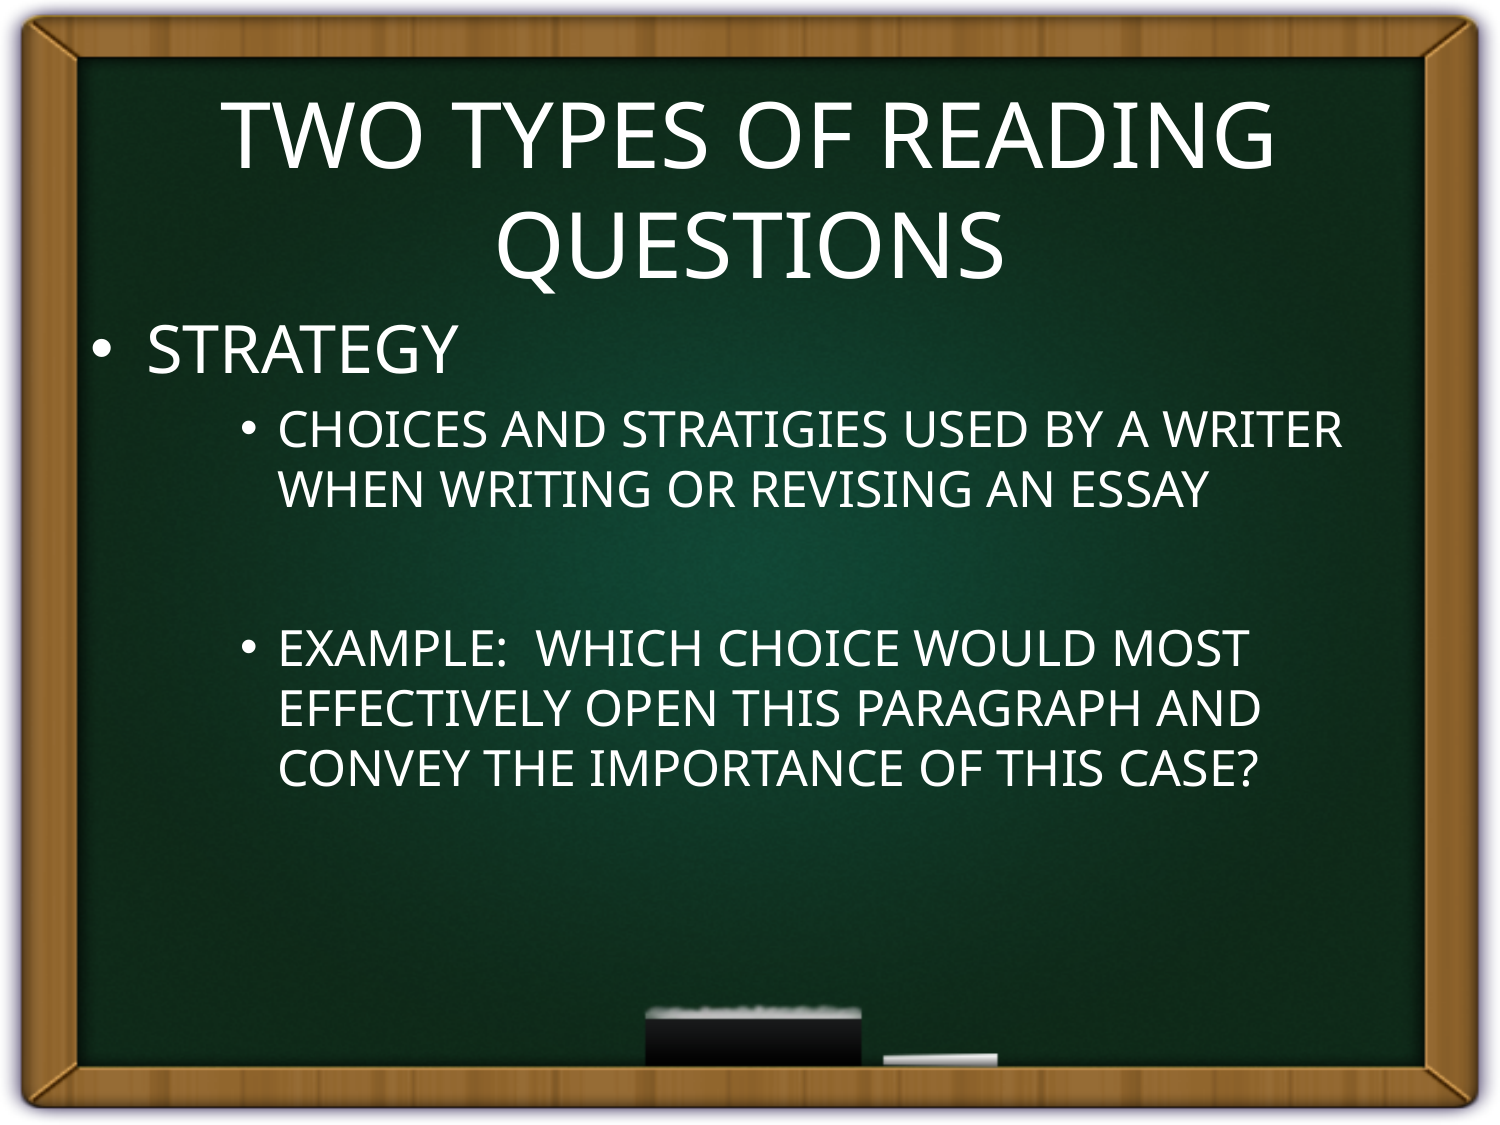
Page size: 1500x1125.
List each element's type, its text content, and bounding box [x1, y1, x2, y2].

title TWO TYPES OF READING QUESTIONS [75, 45, 1425, 299]
picture [0, 0, 1500, 1125]
list STRATEGY CHOICES AND STRATIGIES USED BY A WRITER WHEN WRITING OR REVISING AN ESSAY EXAMPLE: WHICH CHOICE WOULD MOST EFFECTIVELY OPEN THIS PARAGRAPH AND CONVEY THE IMPORTANCE OF THIS CASE? [75, 299, 1425, 1005]
